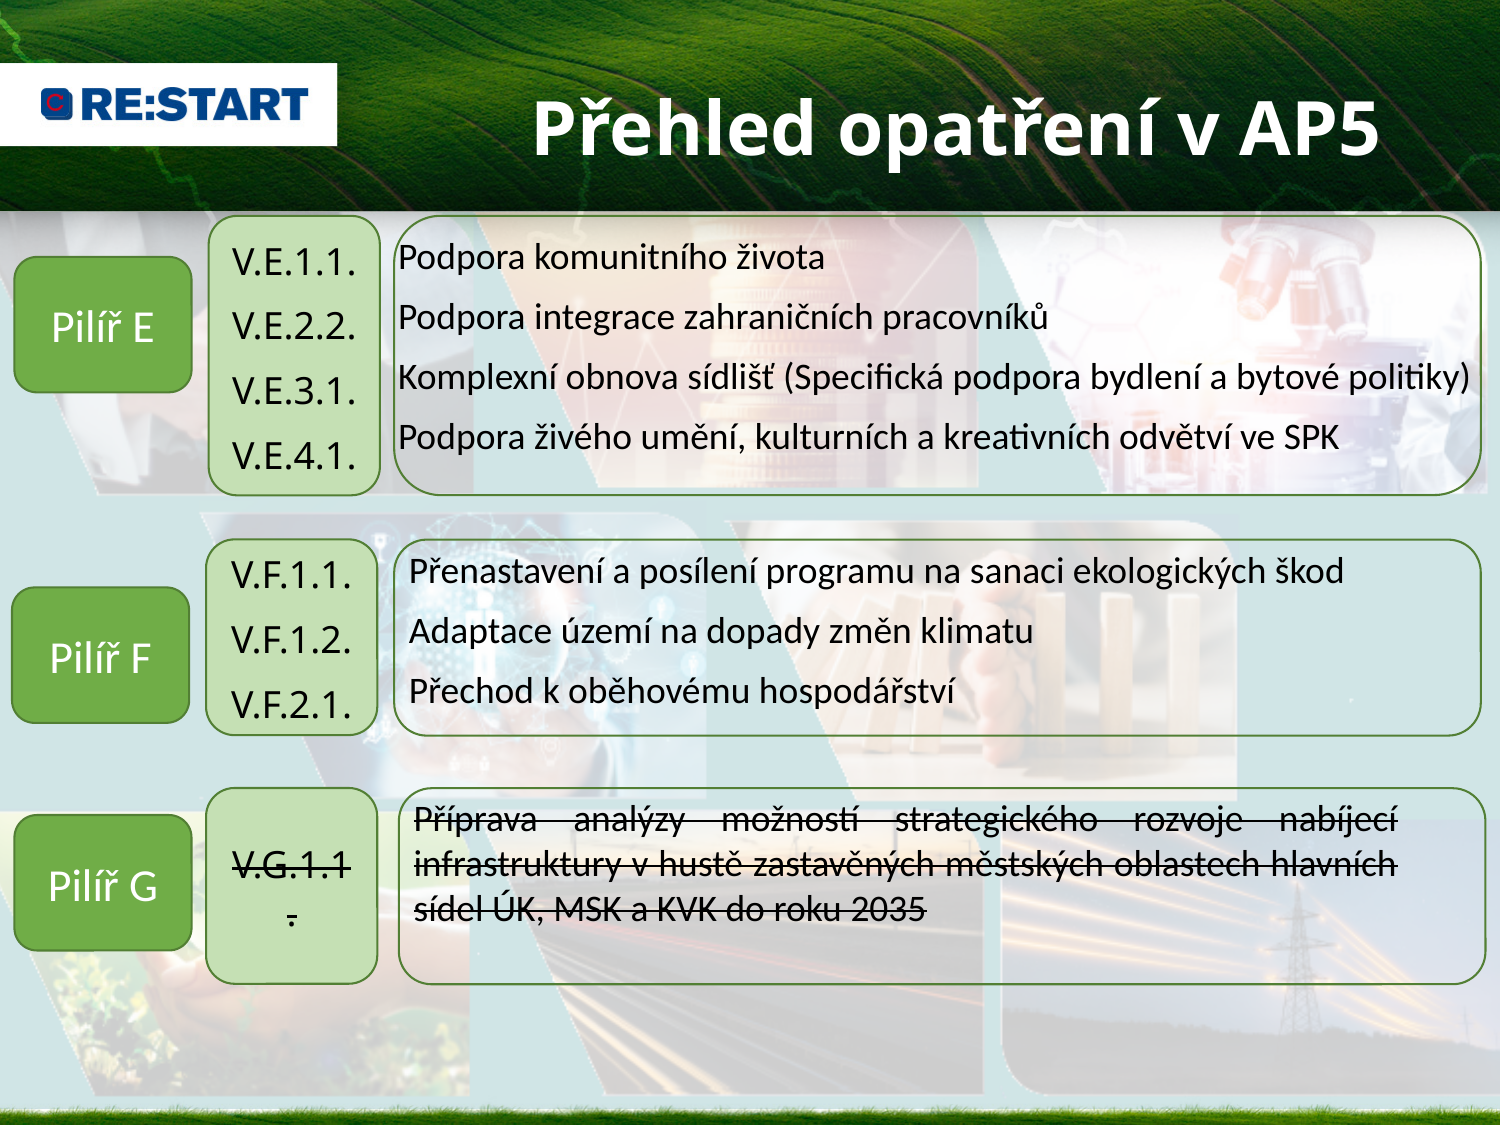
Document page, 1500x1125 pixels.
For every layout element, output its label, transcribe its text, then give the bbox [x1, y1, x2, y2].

picture [0, 0, 1500, 1125]
title Přehled opatření v AP5 [103, 59, 1397, 203]
